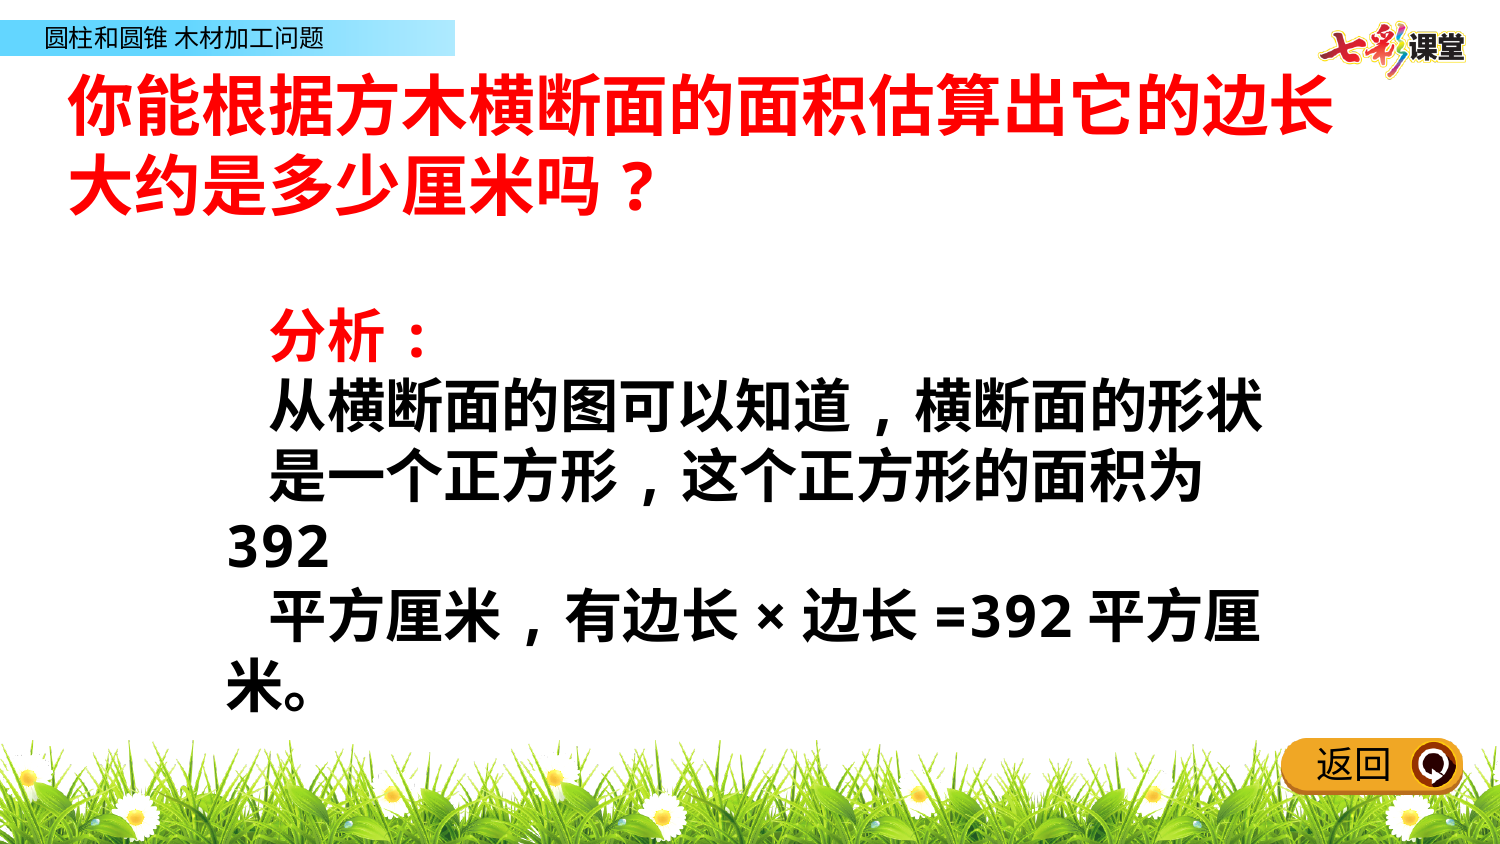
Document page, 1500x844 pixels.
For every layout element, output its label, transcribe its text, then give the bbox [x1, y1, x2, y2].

picture [1316, 20, 1468, 80]
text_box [1281, 733, 1464, 795]
text_box 你能根据方木横断面的面积估算出它的边长大约是多少厘米吗? [53, 56, 1392, 231]
text_box 分析: 从横断面的图可以知道,横断面的形状 是一个正方形,这个正方形的面积为392 平方厘米,有边长×边长=392平方厘米。 [210, 256, 1317, 726]
picture [0, 740, 1500, 844]
